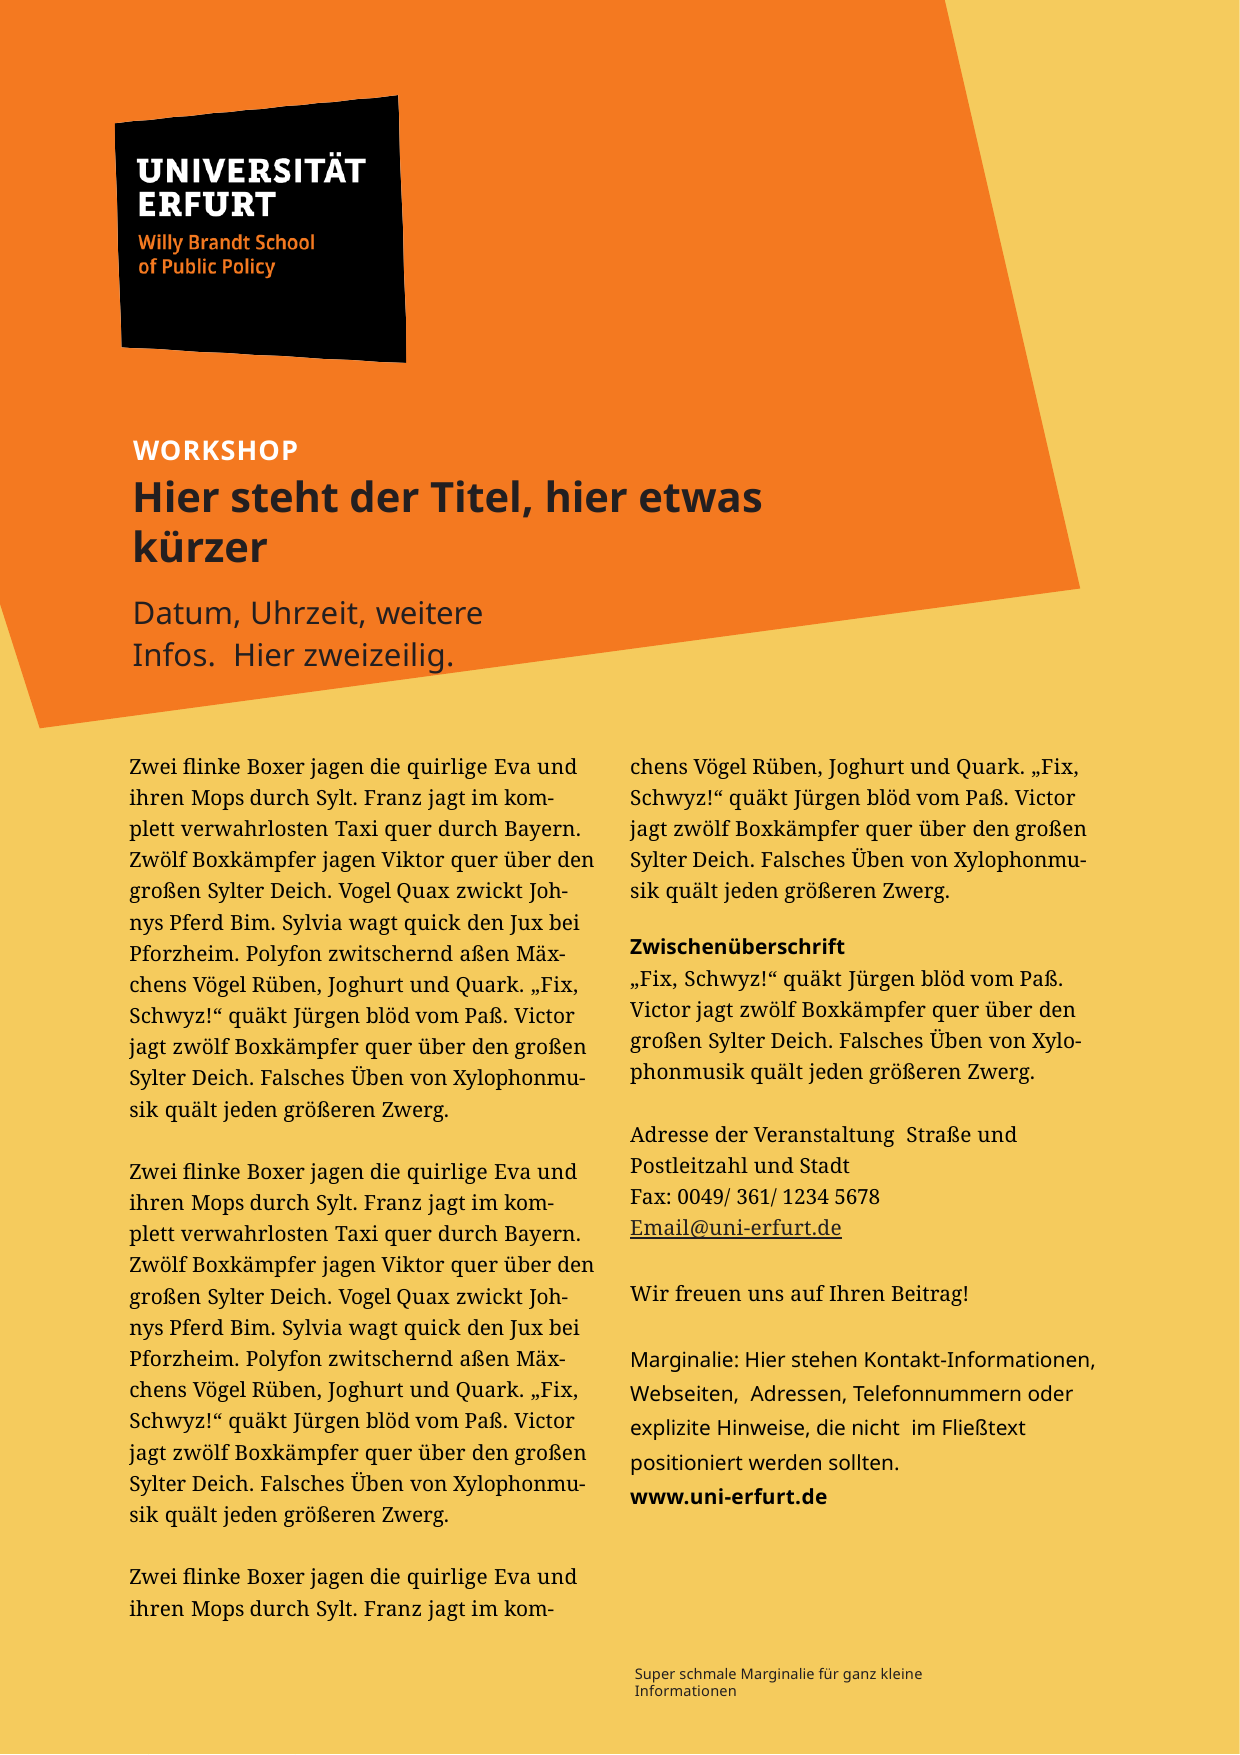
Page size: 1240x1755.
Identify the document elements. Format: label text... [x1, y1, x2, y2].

text_box Super schmale Marginalie für ganz kleine Informationen [632, 1664, 966, 1700]
picture [114, 95, 407, 363]
text_box WORKSHOP Hier steht der Titel, hier etwas kürzer Datum, Uhrzeit, weitere Infos. Hier zweizeilig. [130, 433, 845, 673]
text_box Zwei flinke Boxer jagen die quirlige Eva und ihren Mops durch Sylt. Franz jagt im kom- plett verwahrlosten Taxi quer durch Bayern. Zwölf Boxkämpfer jagen Viktor quer über den großen Sylter Deich. Vogel Quax zwickt Joh- nys Pferd Bim. Sylvia wagt quick den Jux bei Pforzheim. Polyfon zwitschernd aßen Mäx- chens Vögel Rüben, Joghurt und Quark. „Fix, Schwyz!“ quäkt Jürgen blöd vom Paß. Victor jagt zwölf Boxkämpfer quer über den großen Sylter Deich. Falsches Üben von Xylophonmu- sik quält jeden größeren Zwerg. Zwei flinke Boxer jagen die quirlige Eva und ihren Mops durch Sylt. Franz jagt im kom- plett verwahrlosten Taxi quer durch Bayern. Zwölf Boxkämpfer jagen Viktor quer über den großen Sylter Deich. Vogel Quax zwickt Joh- nys Pferd Bim. Sylvia wagt quick den Jux bei Pforzheim. Polyfon zwitschernd aßen Mäx- chens Vögel Rüben, Joghurt und Quark. „Fix, Schwyz!“ quäkt Jürgen blöd vom Paß. Victor jagt zwölf Boxkämpfer quer über den großen Sylter Deich. Falsches Üben von Xylophonmu- sik quält jeden größeren Zwerg. Zwei flinke Boxer jagen die quirlige Eva und ihren Mops durch Sylt. Franz jagt im kom- Pforzheim. Polyfon zwitschernd aßen Mäx- chens Vögel Rüben, Joghurt und Quark. „Fix, Schwyz!“ quäkt Jürgen blöd vom Paß. Victor jagt zwölf Boxkämpfer quer über den großen Sylter Deich. Falsches Üben von Xylophonmu- sik quält jeden größeren Zwerg. Zwischenüberschrift „Fix, Schwyz!“ quäkt Jürgen blöd vom Paß. Victor jagt zwölf Boxkämpfer quer über den großen Sylter Deich. Falsches Üben von Xylo- phonmusik quält jeden größeren Zwerg. Adresse der Veranstaltung Straße und Postleitzahl und Stadt Fax: 0049/ 361/ 1234 5678 Email@uni-erfurt.de Wir freuen uns auf Ihren Beitrag! Marginalie: Hier stehen Kontakt-Informationen, Webseiten, Adressen, Telefonnummern oder explizite Hinweise, die nicht im Fließtext positioniert werden sollten. www.uni-erfurt.de [112, 739, 1120, 1755]
